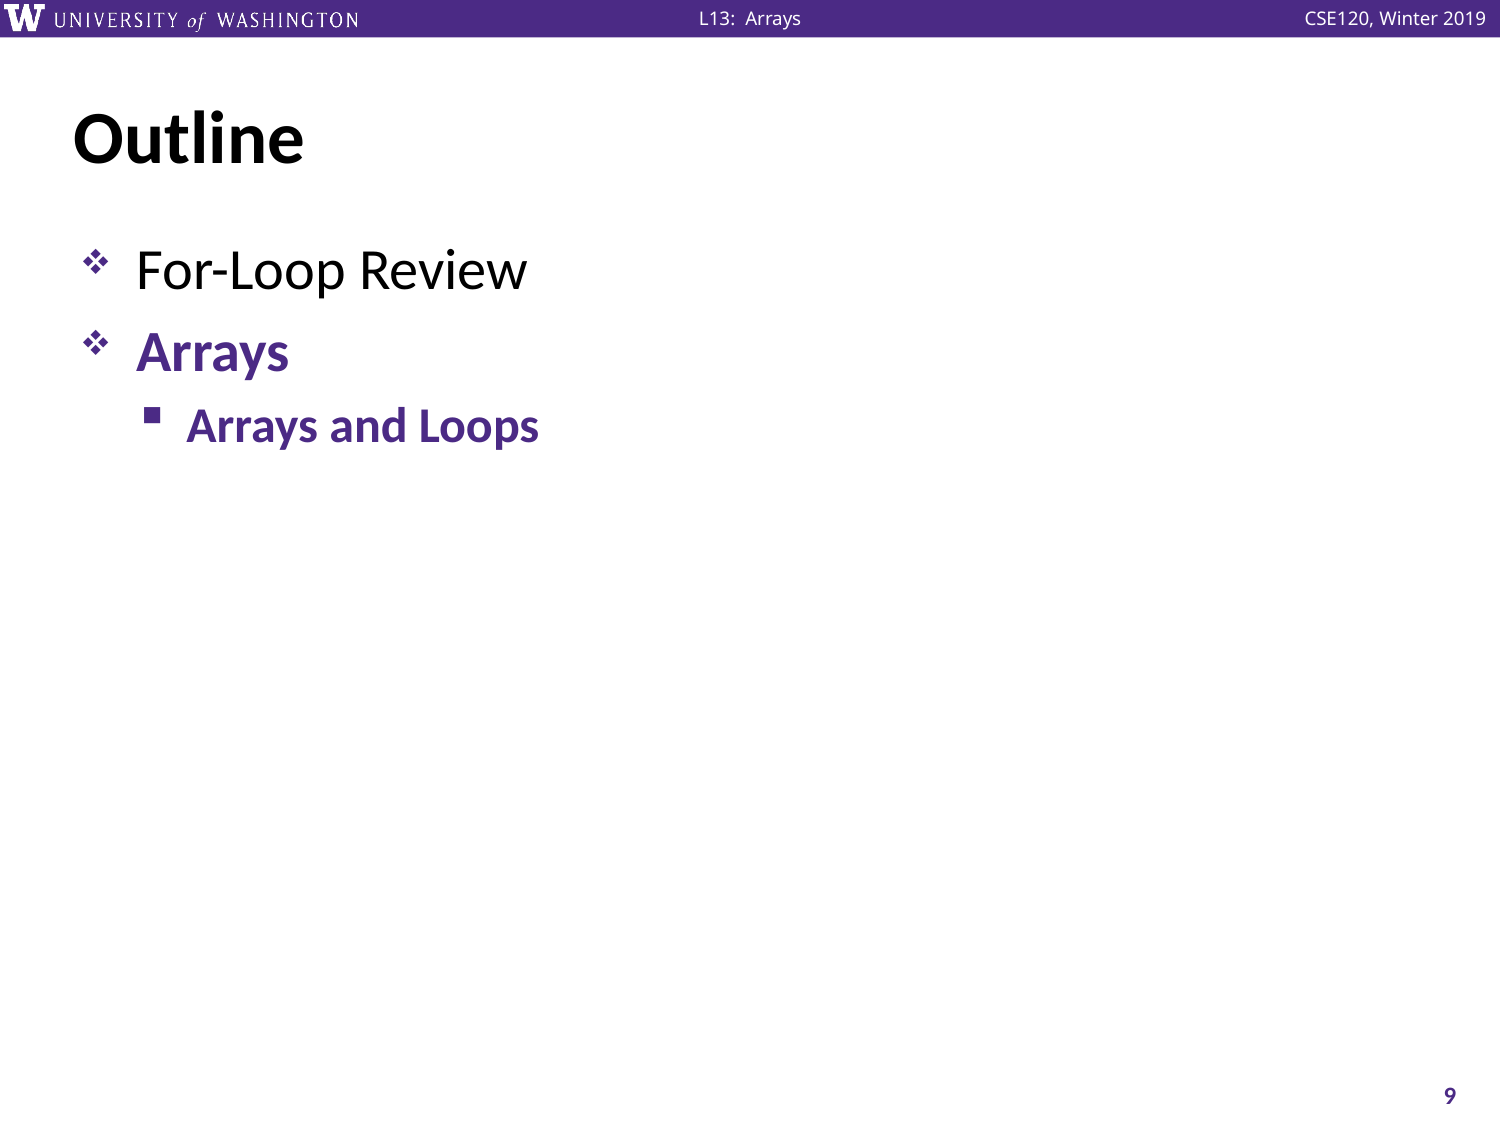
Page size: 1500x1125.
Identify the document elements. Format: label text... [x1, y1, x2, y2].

title Outline [58, 71, 1438, 197]
picture [4, 4, 358, 32]
list For-Loop Review Arrays Arrays and Loops [64, 223, 1438, 1040]
slide_number 9 [1400, 1065, 1500, 1125]
